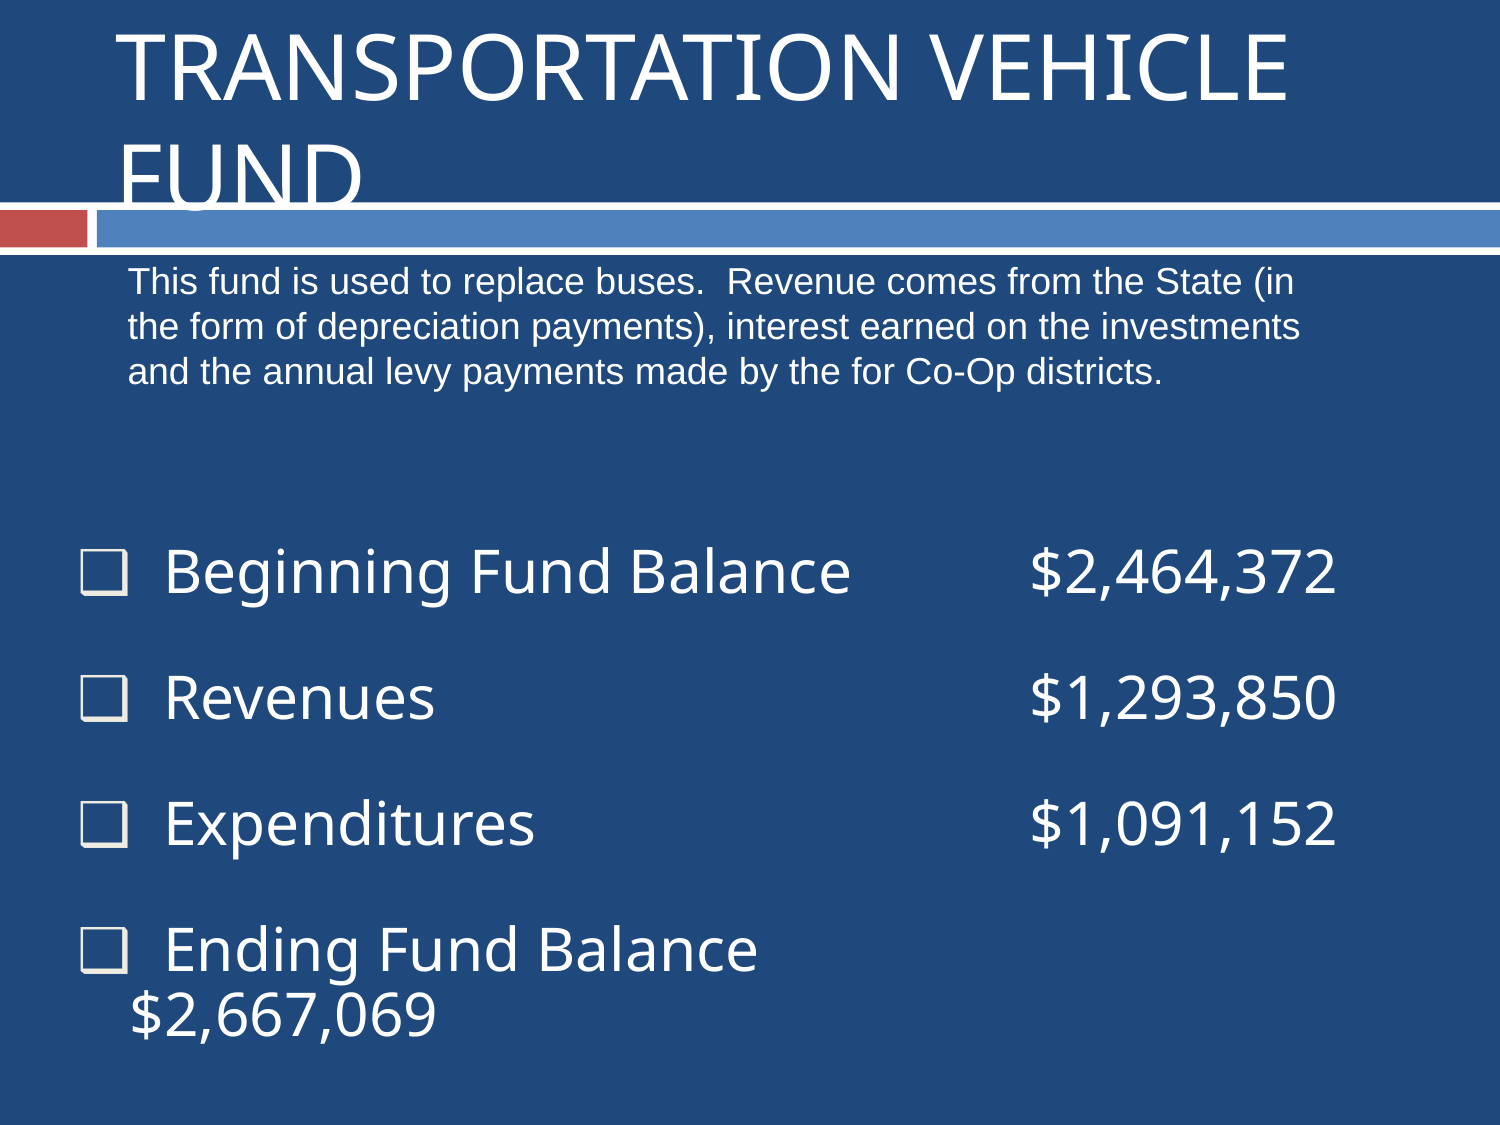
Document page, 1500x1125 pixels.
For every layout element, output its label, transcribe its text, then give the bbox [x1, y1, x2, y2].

text_box This fund is used to replace buses. Revenue comes from the State (in the form of depreciation payments), interest earned on the investments and the annual levy payments made by the for Co-Op districts. [112, 249, 1338, 402]
title TRANSPORTATION VEHICLE FUND [100, 37, 1438, 200]
list Beginning Fund Balance $2,464,372 Revenues $1,293,850 Expenditures $1,091,152 Ending Fund Balance $2,667,069 [62, 446, 1413, 1022]
